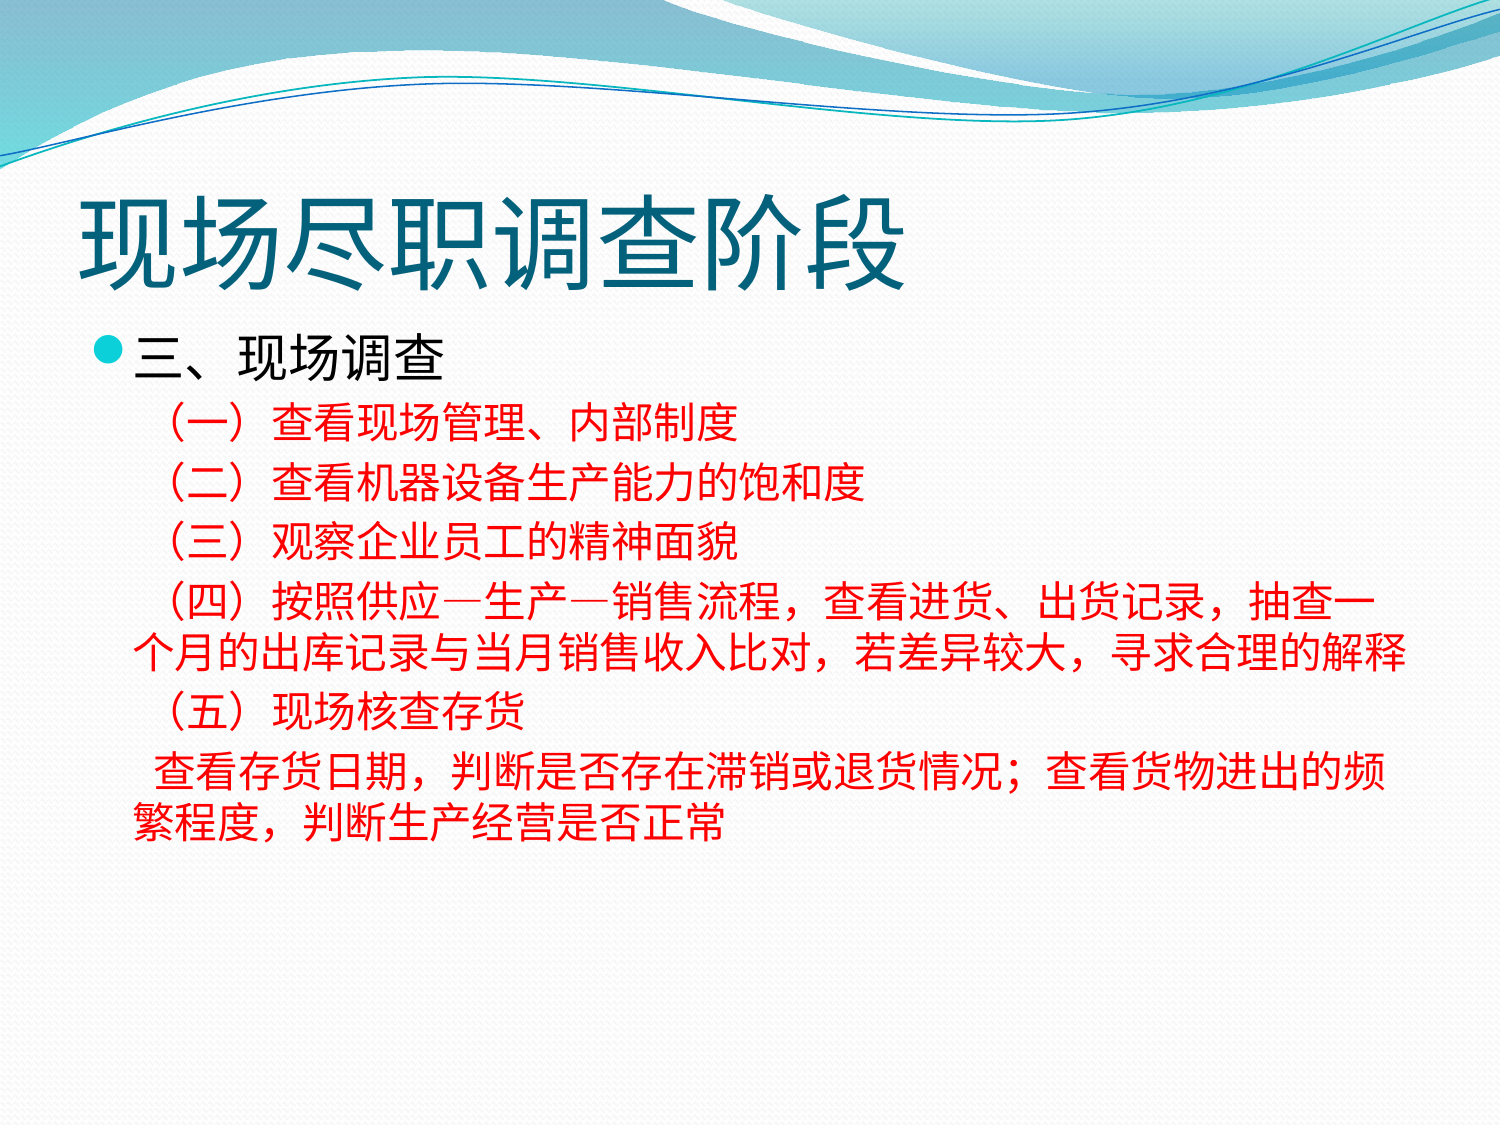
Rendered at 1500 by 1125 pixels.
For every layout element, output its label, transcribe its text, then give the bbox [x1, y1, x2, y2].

title 现场尽职调查阶段 [75, 115, 1425, 303]
list 三、现场调查 （一）查看现场管理、内部制度 （二）查看机器设备生产能力的饱和度 （三）观察企业员工的精神面貌 （四）按照供应—生产—销售流程，查看进货、出货记录，抽查一个月的出库记录与当月销售收入比对，若差异较大，寻求合理的解释 （五）现场核查存货 查看存货日期，判断是否存在滞销或退货情况；查看货物进出的频繁程度，判断生产经营是否正常 [75, 317, 1425, 1038]
